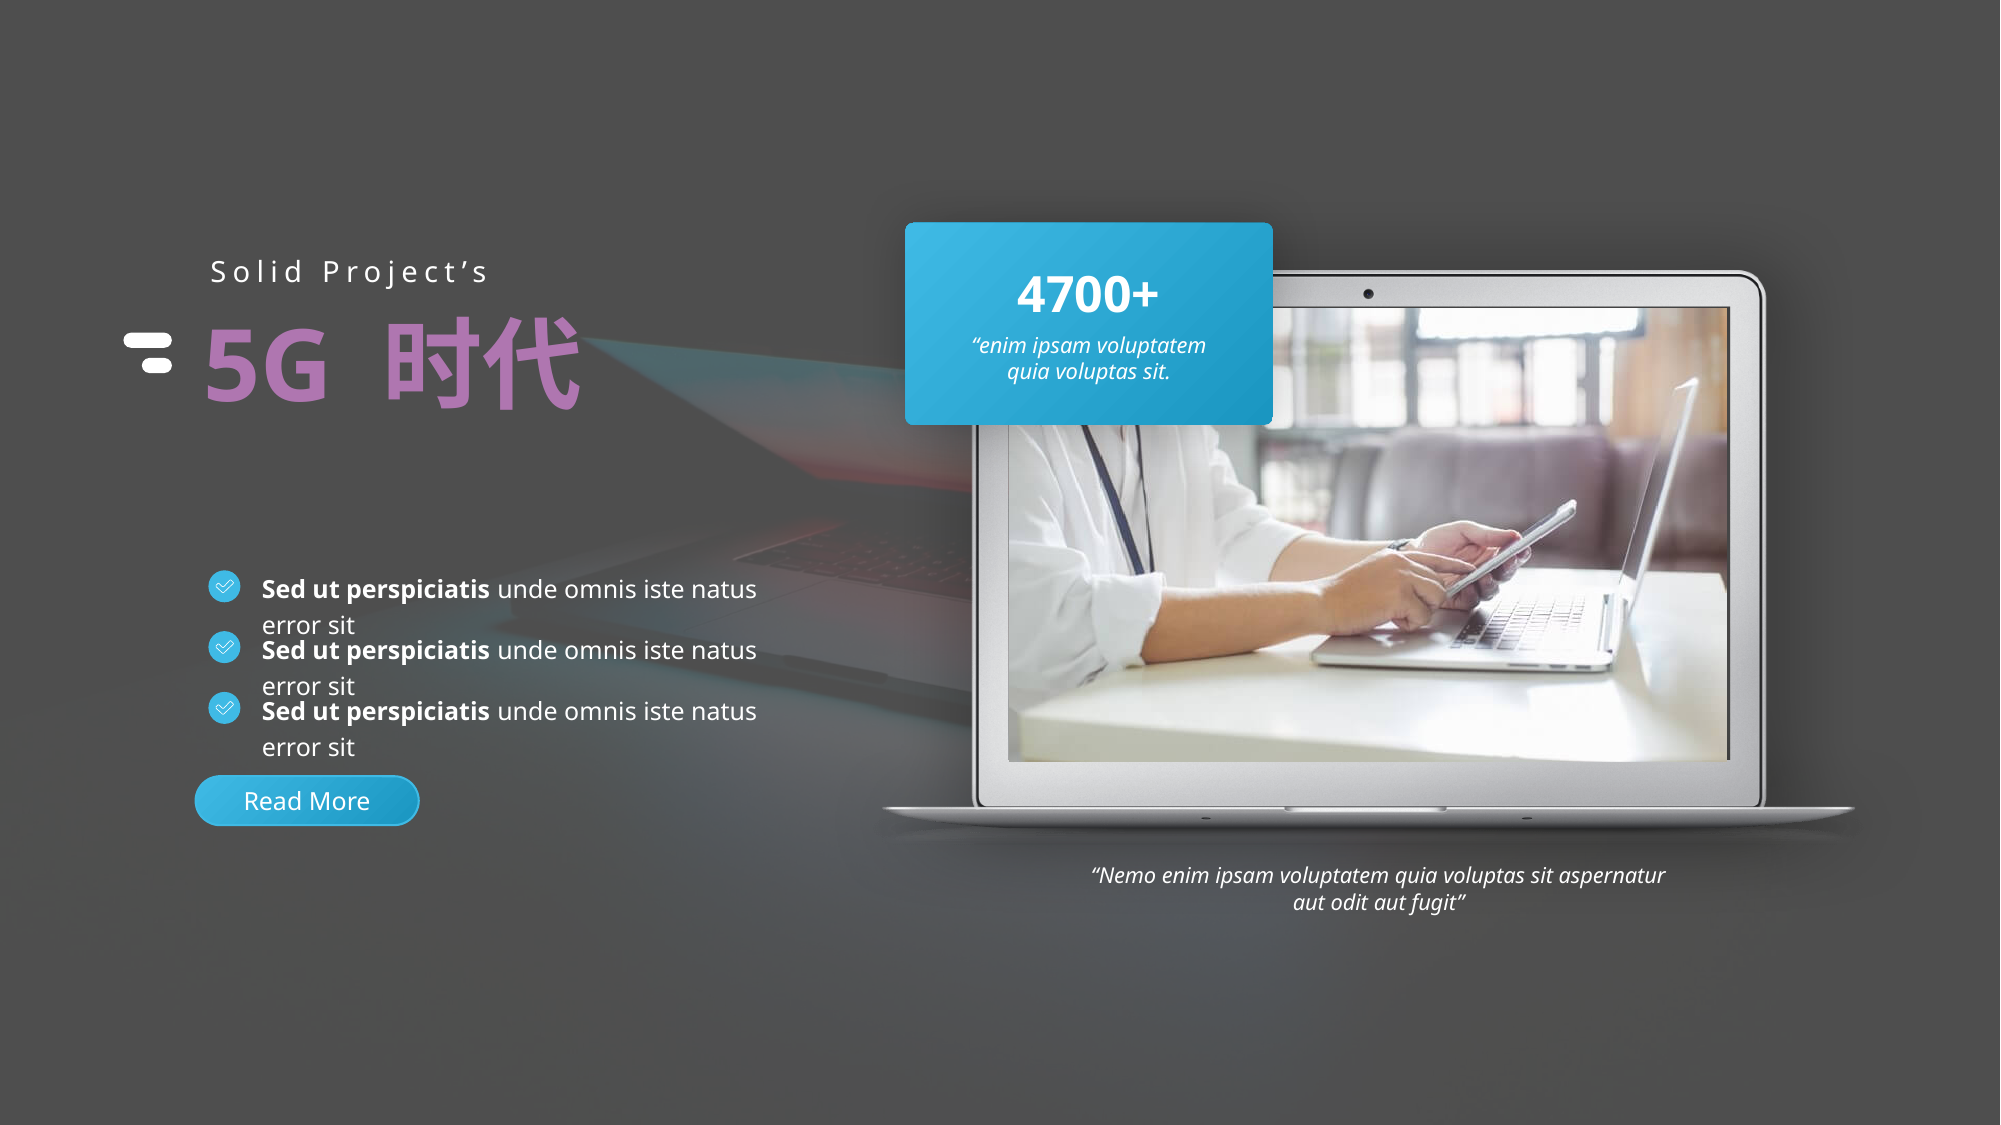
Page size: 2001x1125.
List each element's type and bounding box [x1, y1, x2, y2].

text_box [123, 245, 701, 431]
text_box [905, 222, 1273, 425]
picture [0, 0, 2000, 1125]
text_box [208, 682, 822, 768]
text_box [208, 621, 822, 682]
text_box [208, 560, 822, 621]
